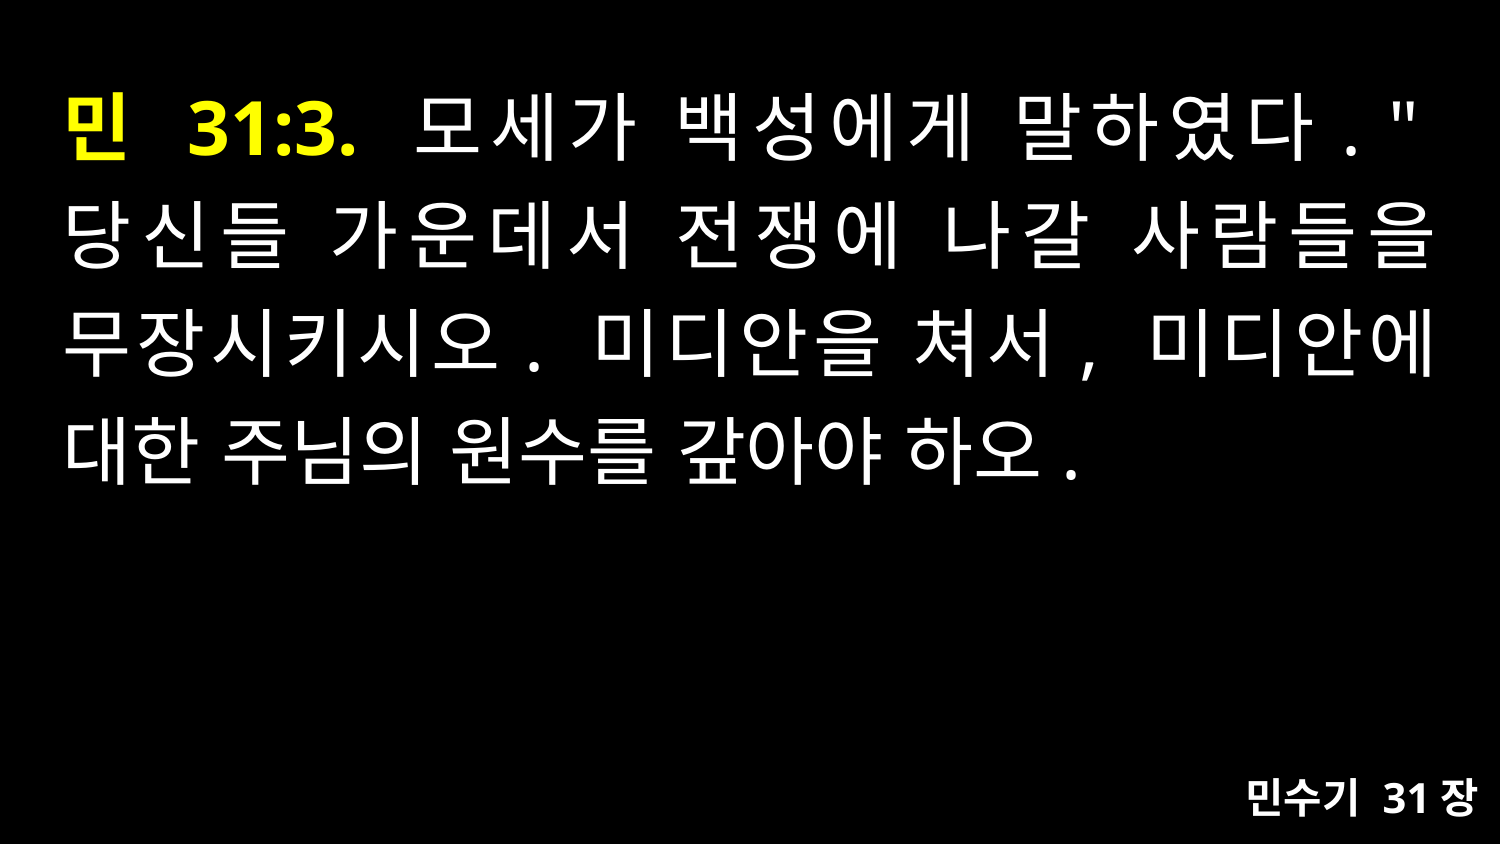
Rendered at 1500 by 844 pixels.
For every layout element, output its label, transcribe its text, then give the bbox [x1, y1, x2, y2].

title 민 31:3. 모세가 백성에게 말하였다. "당신들 가운데서 전쟁에 나갈 사람들을 무장시키시오. 미디안을 쳐서, 미디안에 대한 주님의 원수를 갚아야 하오. [0, 0, 1500, 844]
subtitle 민수기 31장 [916, 770, 1500, 844]
